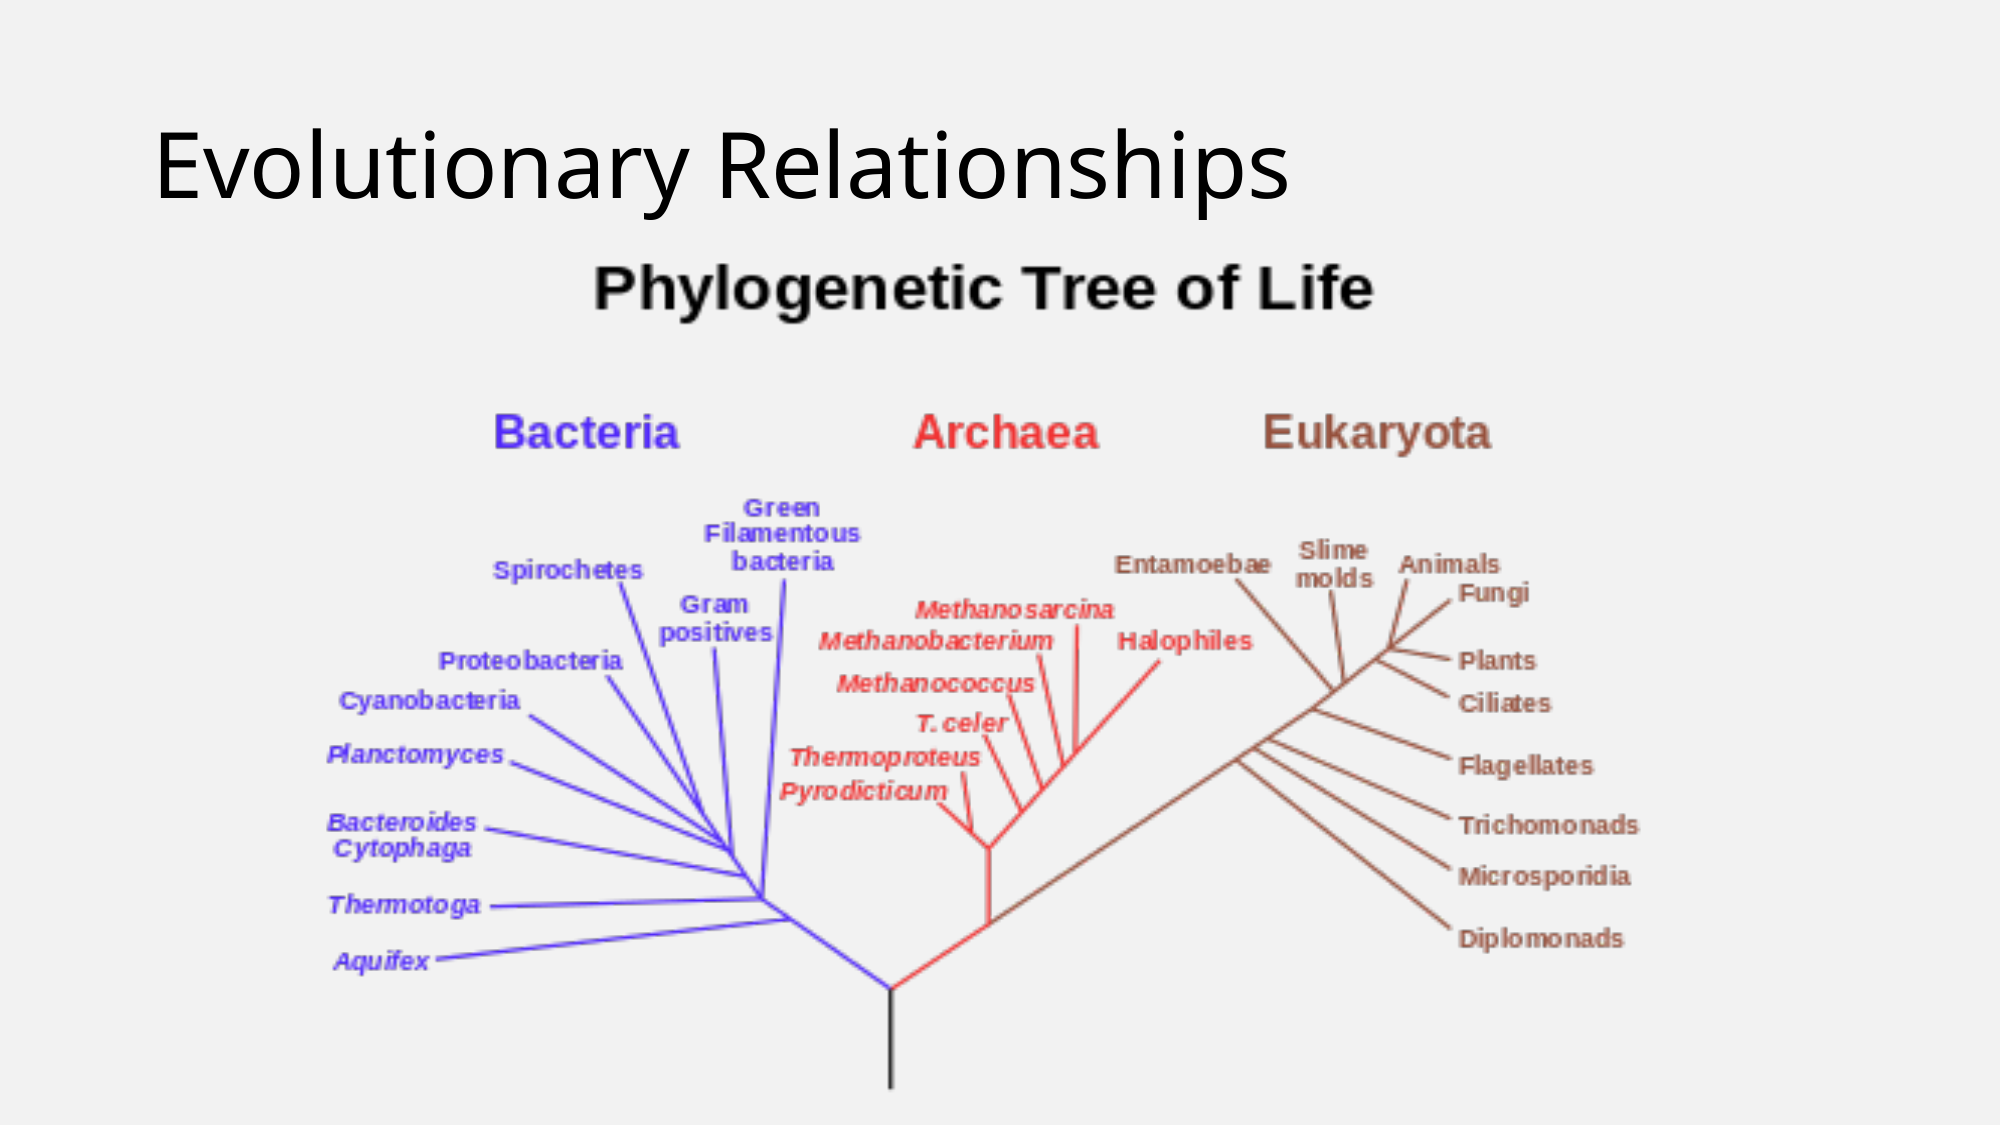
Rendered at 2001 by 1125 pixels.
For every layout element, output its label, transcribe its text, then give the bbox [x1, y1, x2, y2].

title Evolutionary Relationships [137, 59, 1863, 278]
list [307, 245, 1665, 1107]
